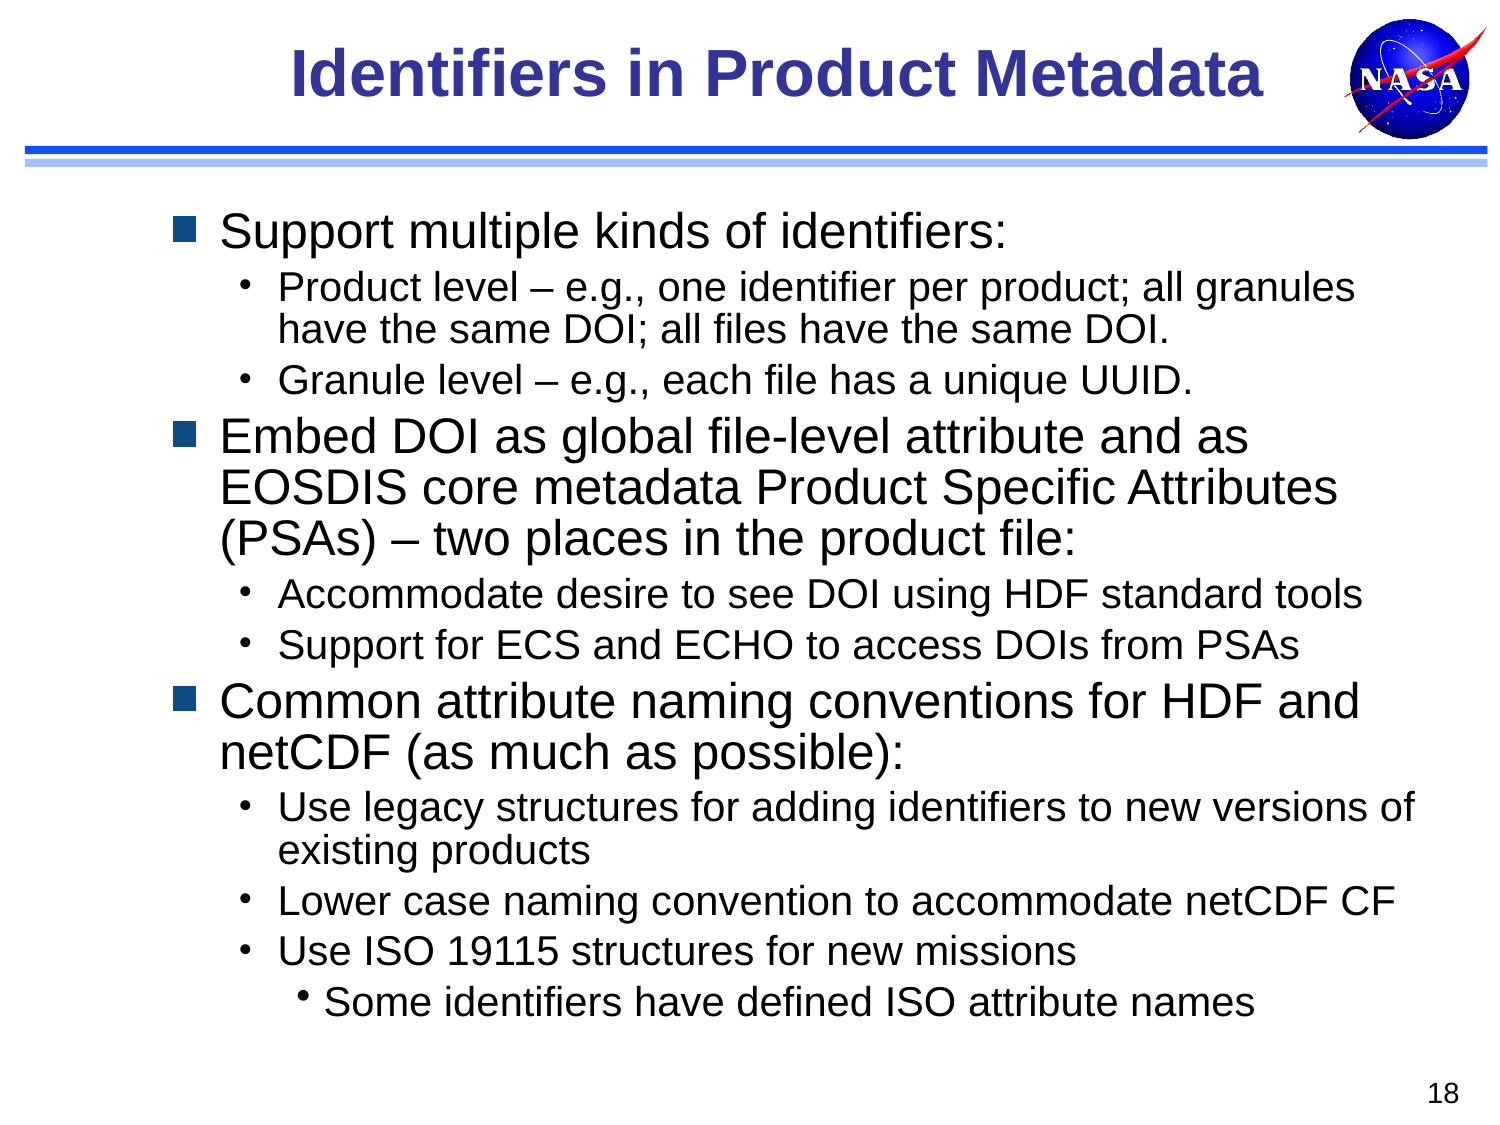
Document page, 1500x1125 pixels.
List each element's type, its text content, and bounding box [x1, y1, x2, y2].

picture [173, 421, 196, 447]
title Identifiers in Product Metadata [207, 5, 1348, 147]
slide_number 18 [1161, 1066, 1475, 1125]
picture [173, 216, 196, 242]
picture [173, 686, 196, 711]
picture [1325, 10, 1500, 150]
list Support multiple kinds of identifiers: Product level – e.g., one identifier per product; all granules have the same DOI; all files have the same DOI. Granule level – e.g., each file has a unique UUID. Embed DOI as global file-level attribute and as EOSDIS core metadata Product Specific Attributes (PSAs) – two places in the product file: Accommodate desire to see DOI using HDF standard tools Support for ECS and ECHO to access DOIs from PSAs Common attribute naming conventions for HDF and netCDF (as much as possible): Use legacy structures for adding identifiers to new versions of existing products Lower case naming convention to accommodate netCDF CF Use ISO 19115 structures for new missions Some identifiers have defined ISO attribute names [157, 200, 1446, 1044]
